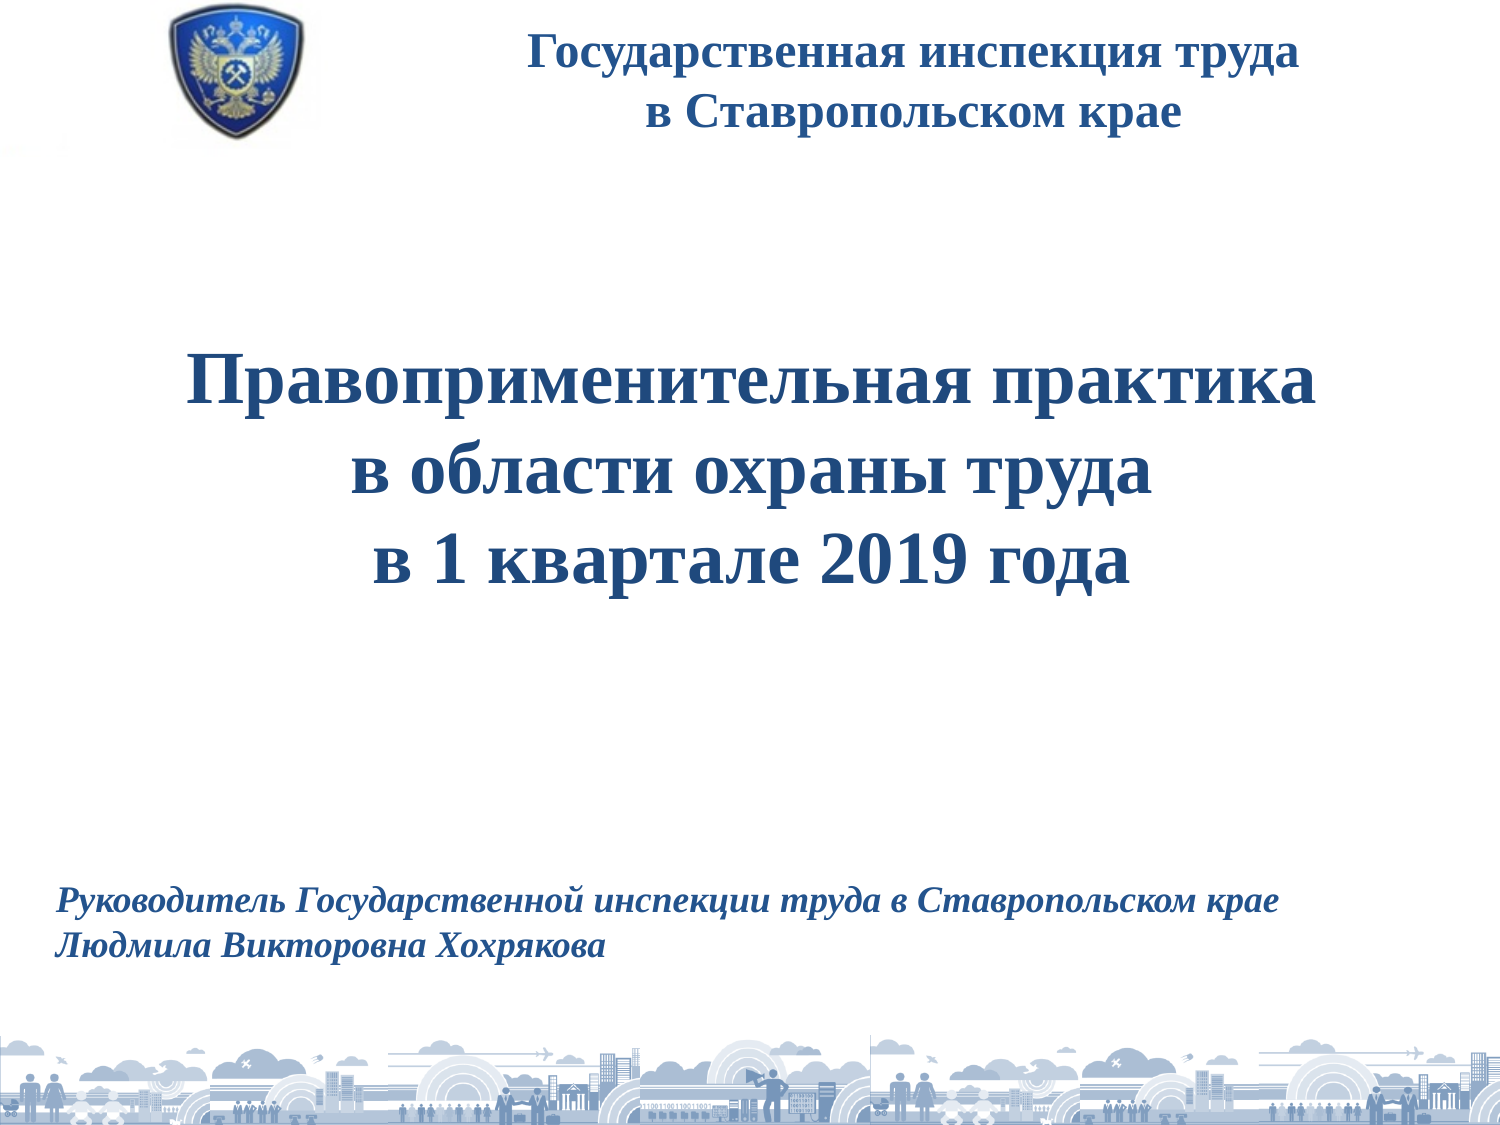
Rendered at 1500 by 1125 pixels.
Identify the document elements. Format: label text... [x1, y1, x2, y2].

picture [0, 0, 473, 157]
text_box Руководитель Государственной инспекции труда в Ставропольском крае Людмила Викторовна Хохрякова [41, 822, 1436, 1018]
title Правоприменительная практика в области охраны труда в 1 квартале 2019 года [76, 314, 1428, 704]
text_box Государственная инспекция труда в Ставропольском крае [477, 10, 1500, 145]
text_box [0, 1035, 1500, 1125]
